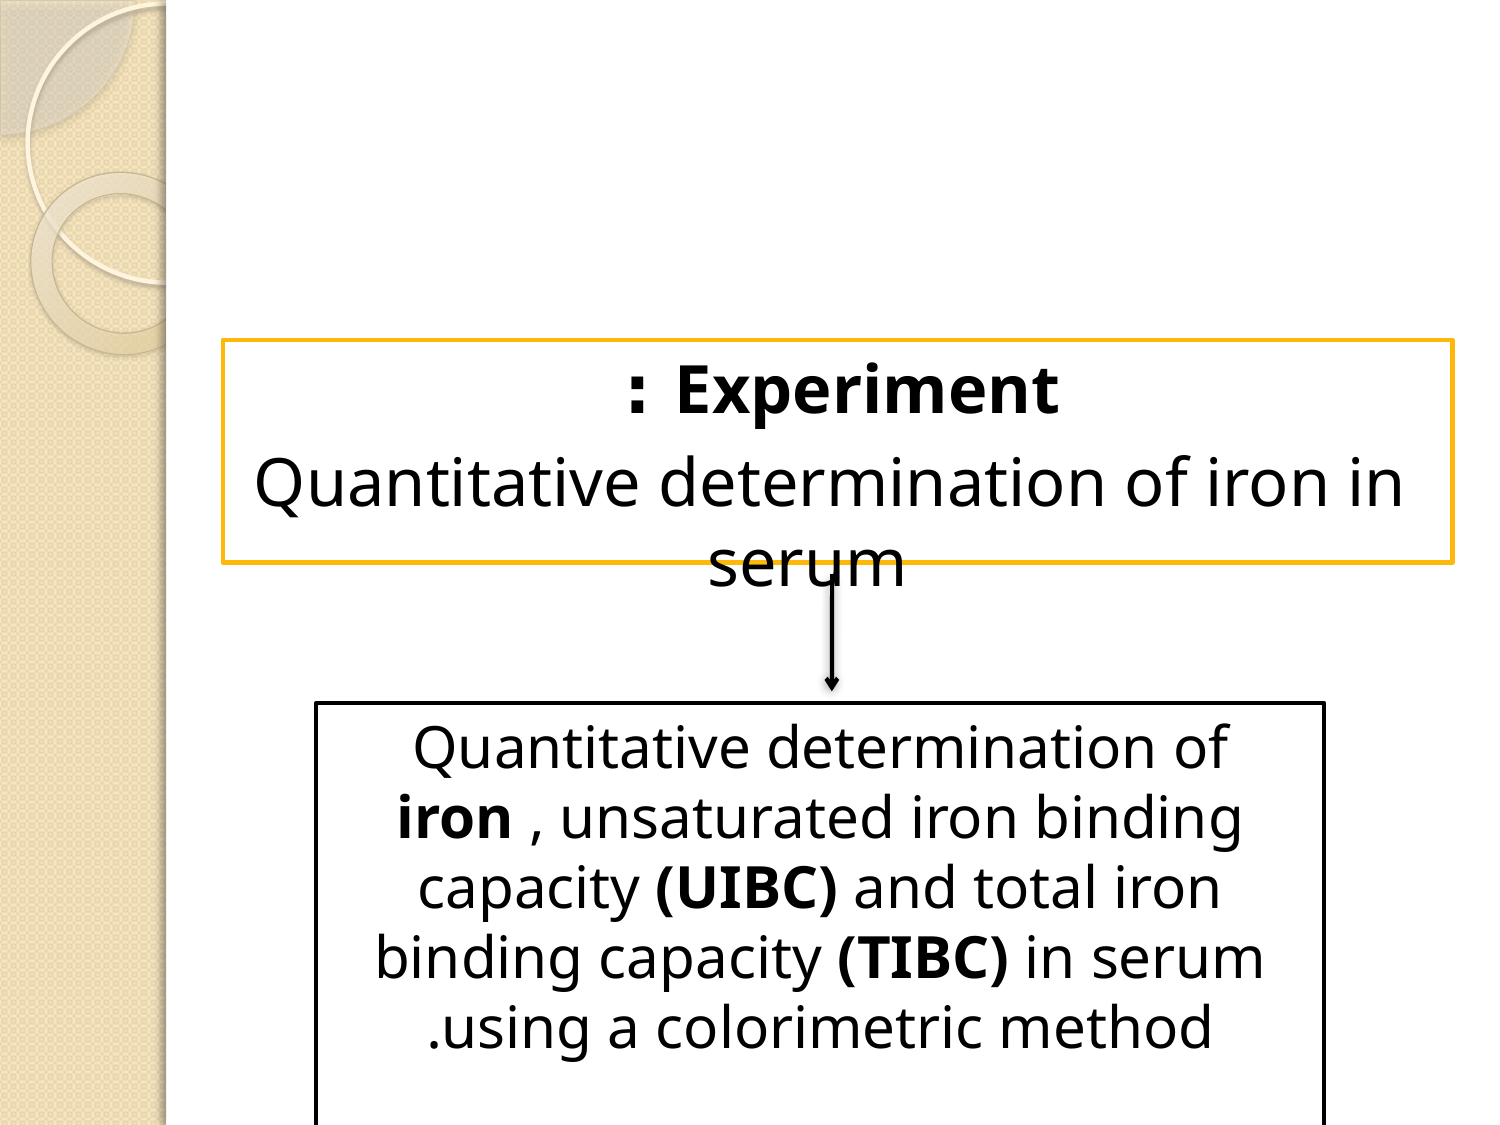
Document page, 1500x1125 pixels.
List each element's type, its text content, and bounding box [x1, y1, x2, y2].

list Experiment : Quantitative determination of iron in serum [221, 338, 1455, 565]
text_box Quantitative determination of iron , unsaturated iron binding capacity (UIBC) and total iron binding capacity (TIBC) in serum using a colorimetric method. [314, 701, 1326, 1125]
